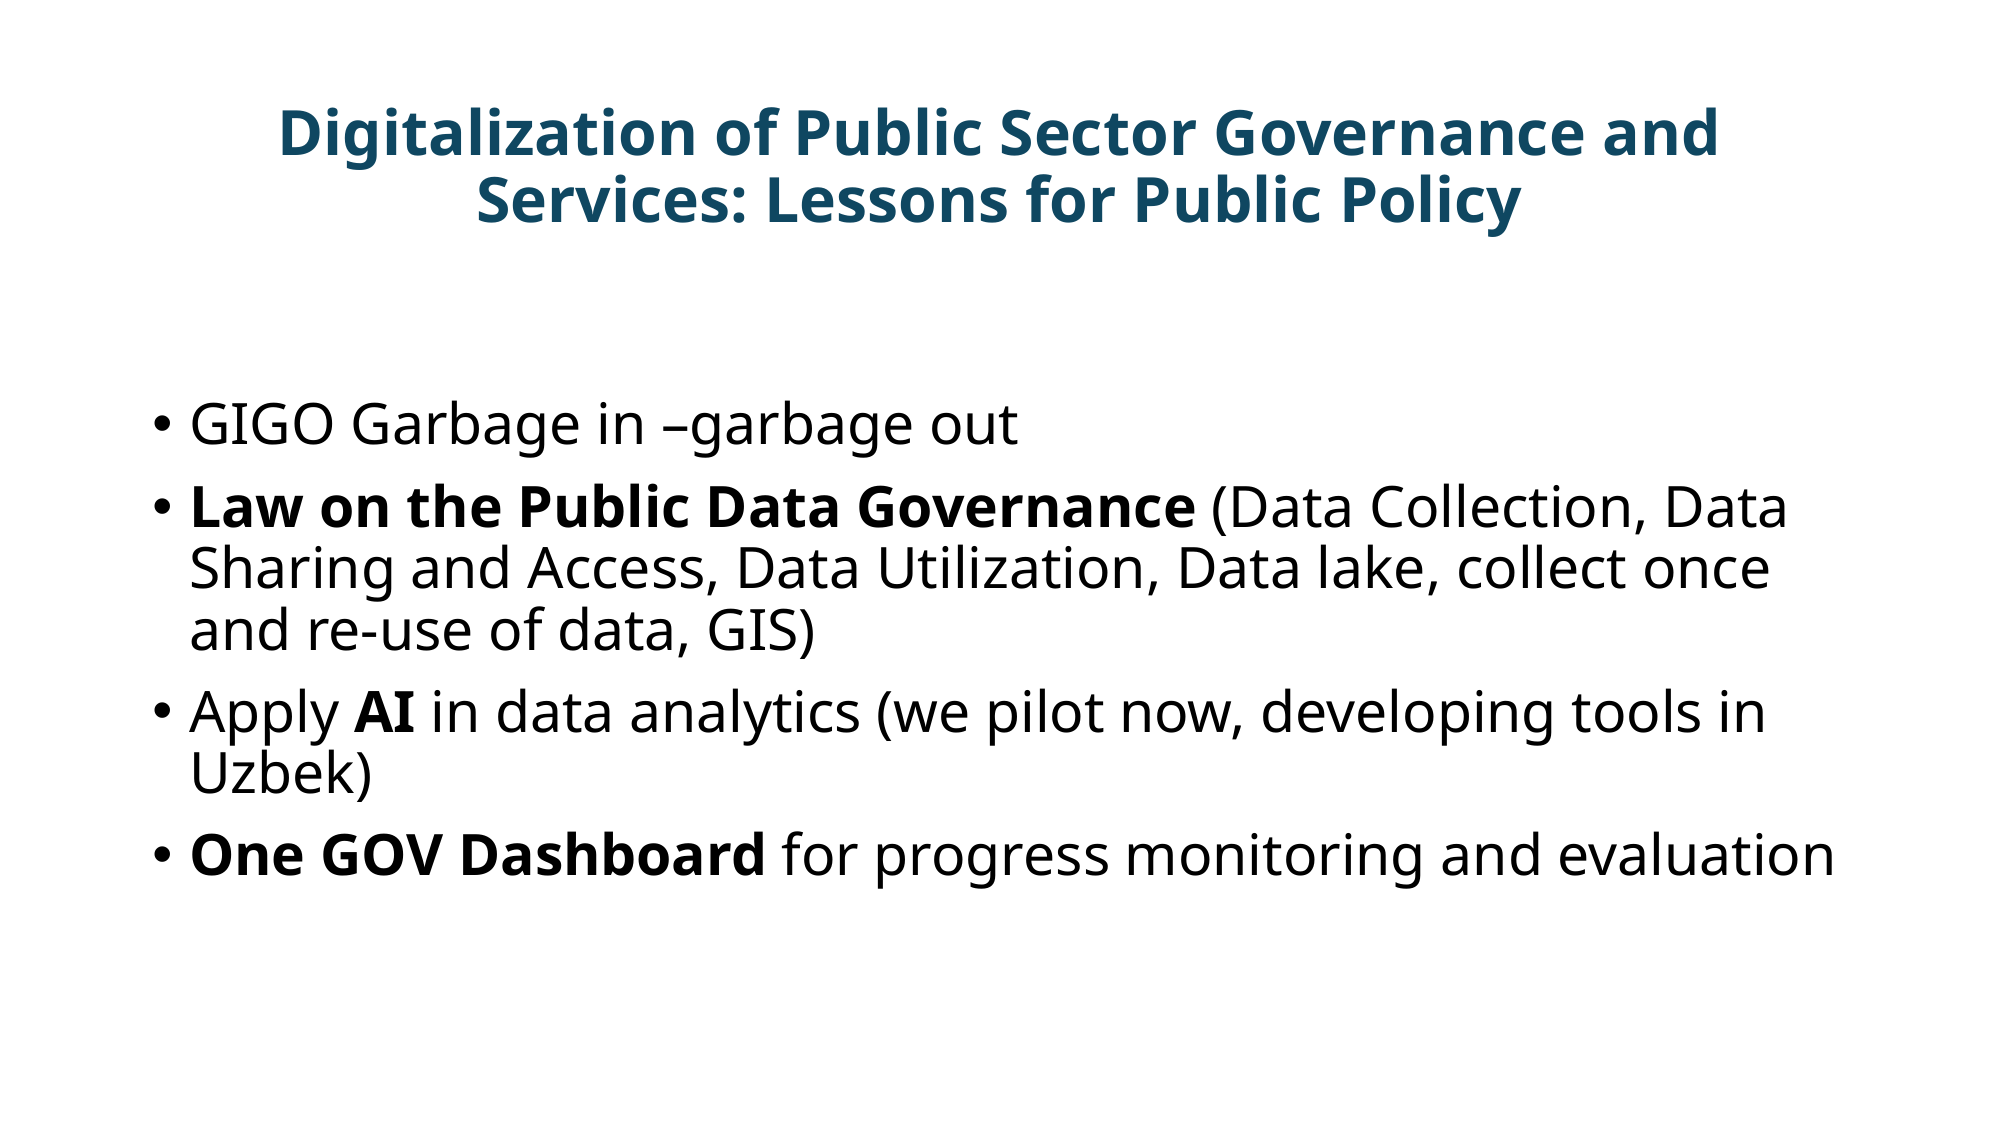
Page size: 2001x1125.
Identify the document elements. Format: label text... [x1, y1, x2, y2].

list GIGO Garbage in –garbage out Law on the Public Data Governance (Data Collection, Data Sharing and Access, Data Utilization, Data lake, collect once and re-use of data, GIS) Apply AI in data analytics (we pilot now, developing tools in Uzbek) One GOV Dashboard for progress monitoring and evaluation [137, 299, 1863, 1014]
title Digitalization of Public Sector Governance and Services: Lessons for Public Policy [137, 59, 1863, 278]
